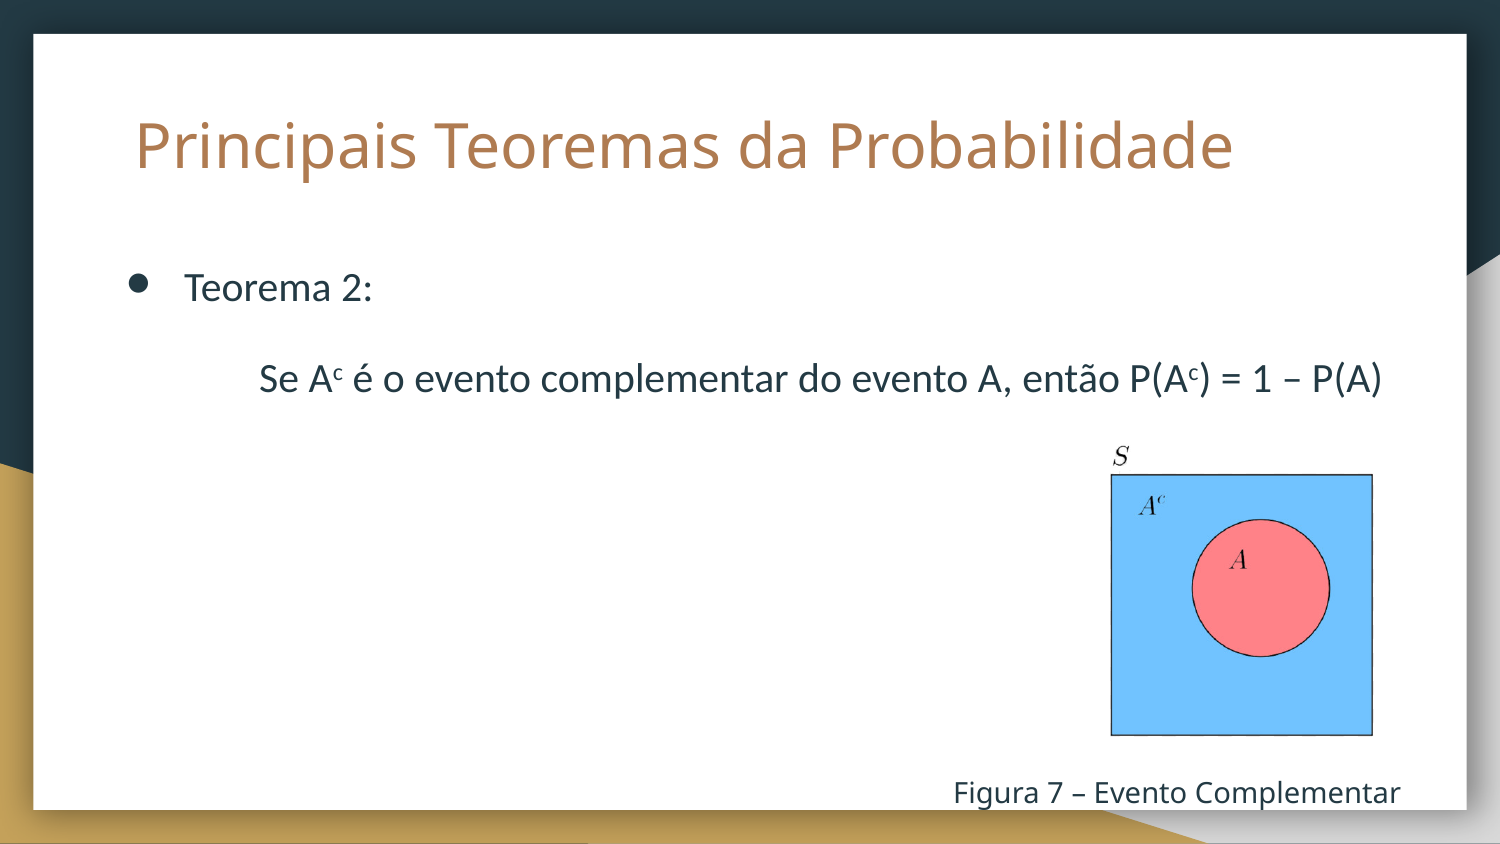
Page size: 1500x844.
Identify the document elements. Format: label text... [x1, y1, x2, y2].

title Principais Teoremas da Probabilidade [119, 91, 1381, 180]
list Teorema 2: Se Ac é o evento complementar do evento A, então P(Ac) = 1 – P(A) Figura 7 – Evento Complementar [94, 237, 1417, 455]
picture [1095, 436, 1400, 764]
